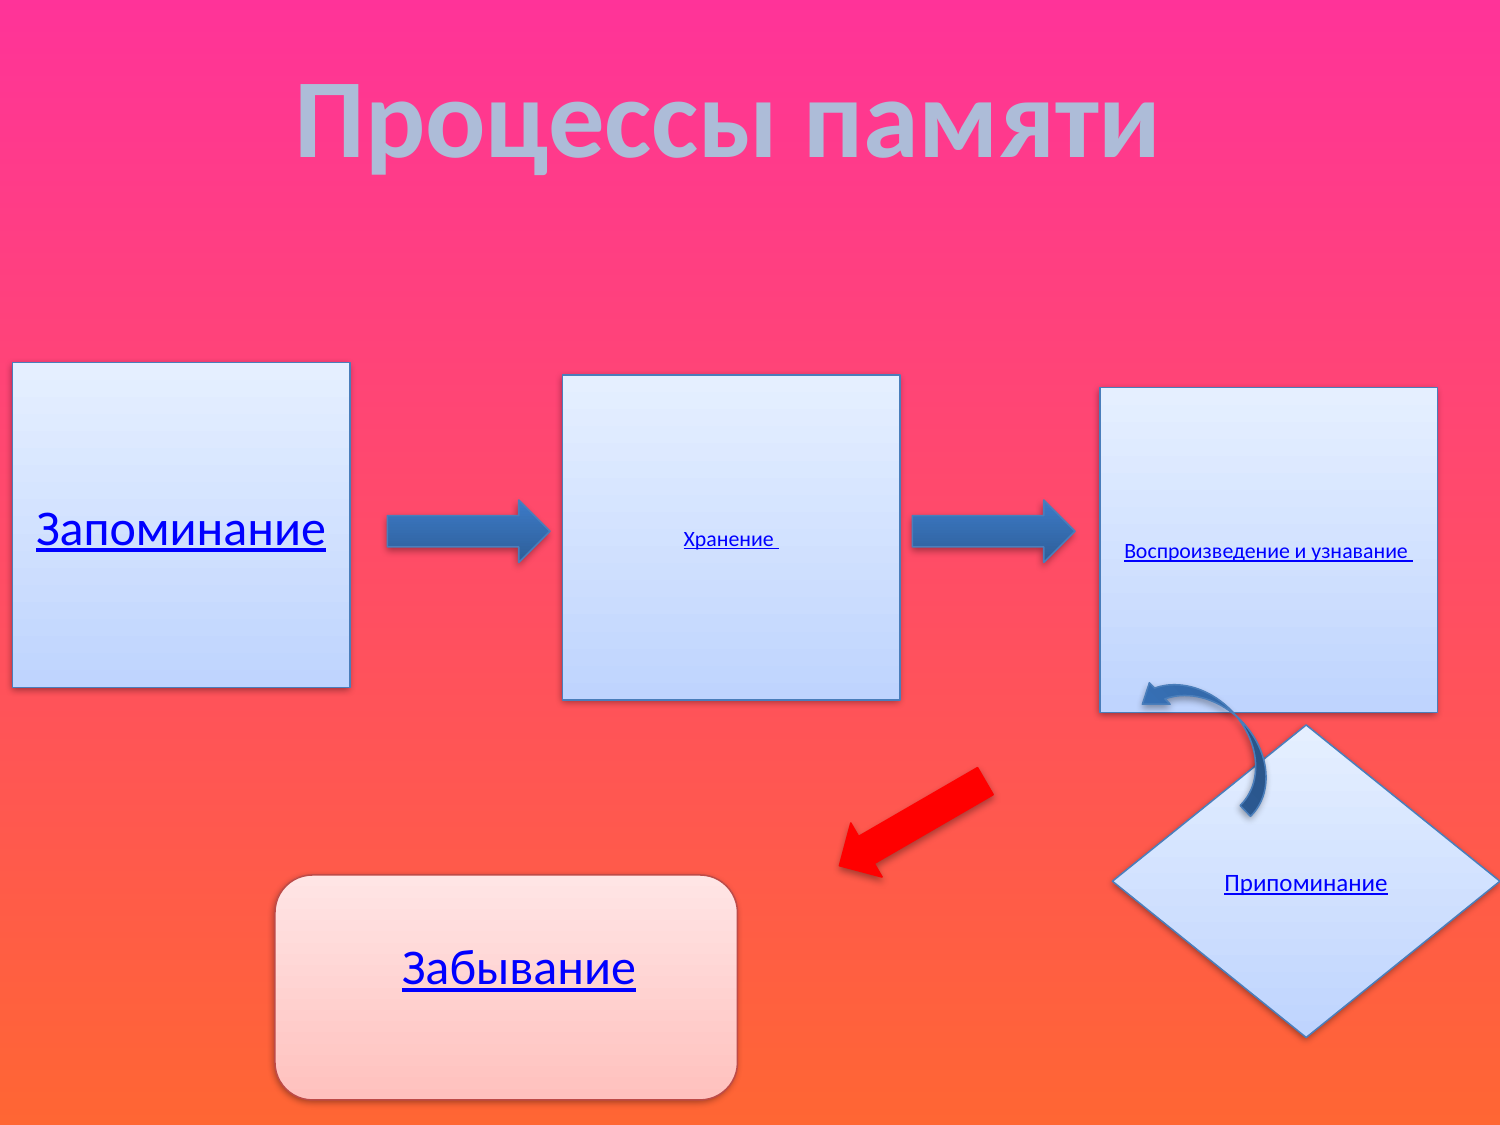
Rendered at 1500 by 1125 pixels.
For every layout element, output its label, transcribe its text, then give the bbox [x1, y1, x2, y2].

text_box Припоминание [1111, 724, 1500, 1039]
text_box Хранение [562, 374, 901, 701]
text_box [386, 499, 551, 564]
text_box [838, 766, 994, 878]
text_box Процессы памяти [279, 37, 1177, 188]
text_box [911, 499, 1076, 564]
text_box Забывание [274, 874, 739, 1101]
text_box [1141, 681, 1267, 818]
text_box Запоминание [12, 362, 351, 688]
text_box Воспроизведение и узнавание [1099, 387, 1438, 713]
